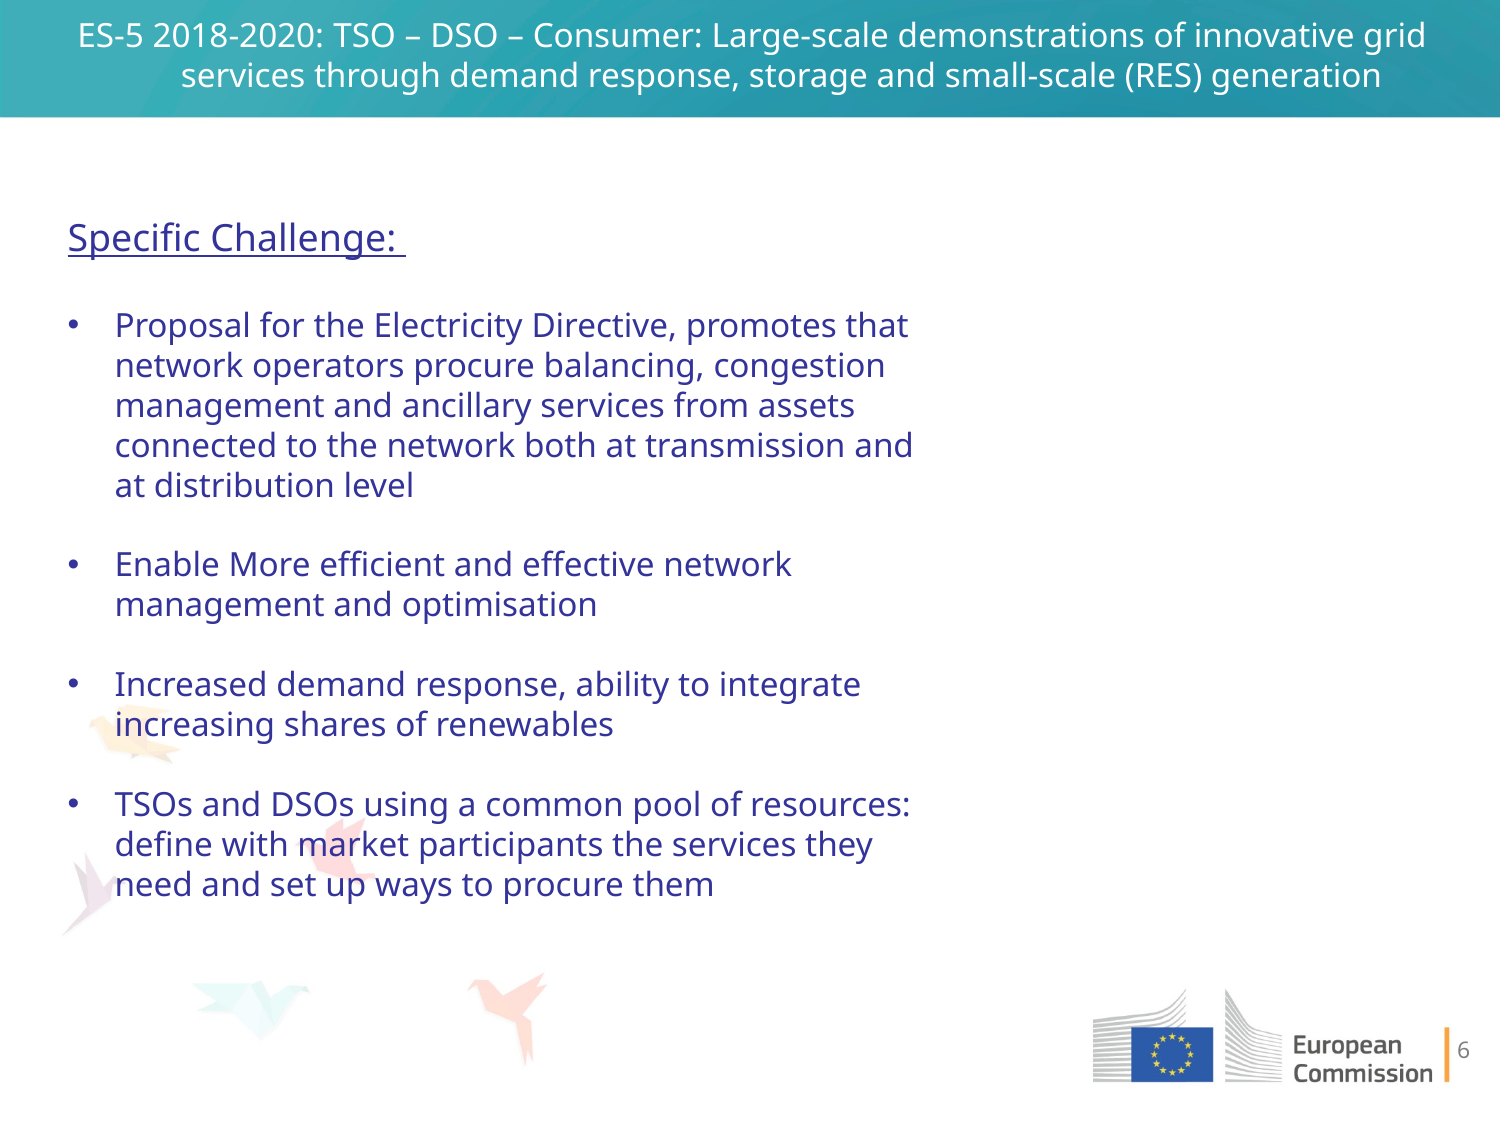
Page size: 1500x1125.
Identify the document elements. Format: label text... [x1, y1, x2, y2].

text_box Specific Challenge: Proposal for the Electricity Directive, promotes that network operators procure balancing, congestion management and ancillary services from assets connected to the network both at transmission and at distribution level Enable More efficient and effective network management and optimisation Increased demand response, ability to integrate increasing shares of renewables TSOs and DSOs using a common pool of resources: define with market participants the services they need and set up ways to procure them [53, 206, 969, 911]
title ES-5 2018-2020: TSO – DSO – Consumer: Large-scale demonstrations of innovative grid services through demand response, storage and small-scale (RES) generation [11, 7, 1495, 103]
picture [0, 0, 1500, 1124]
